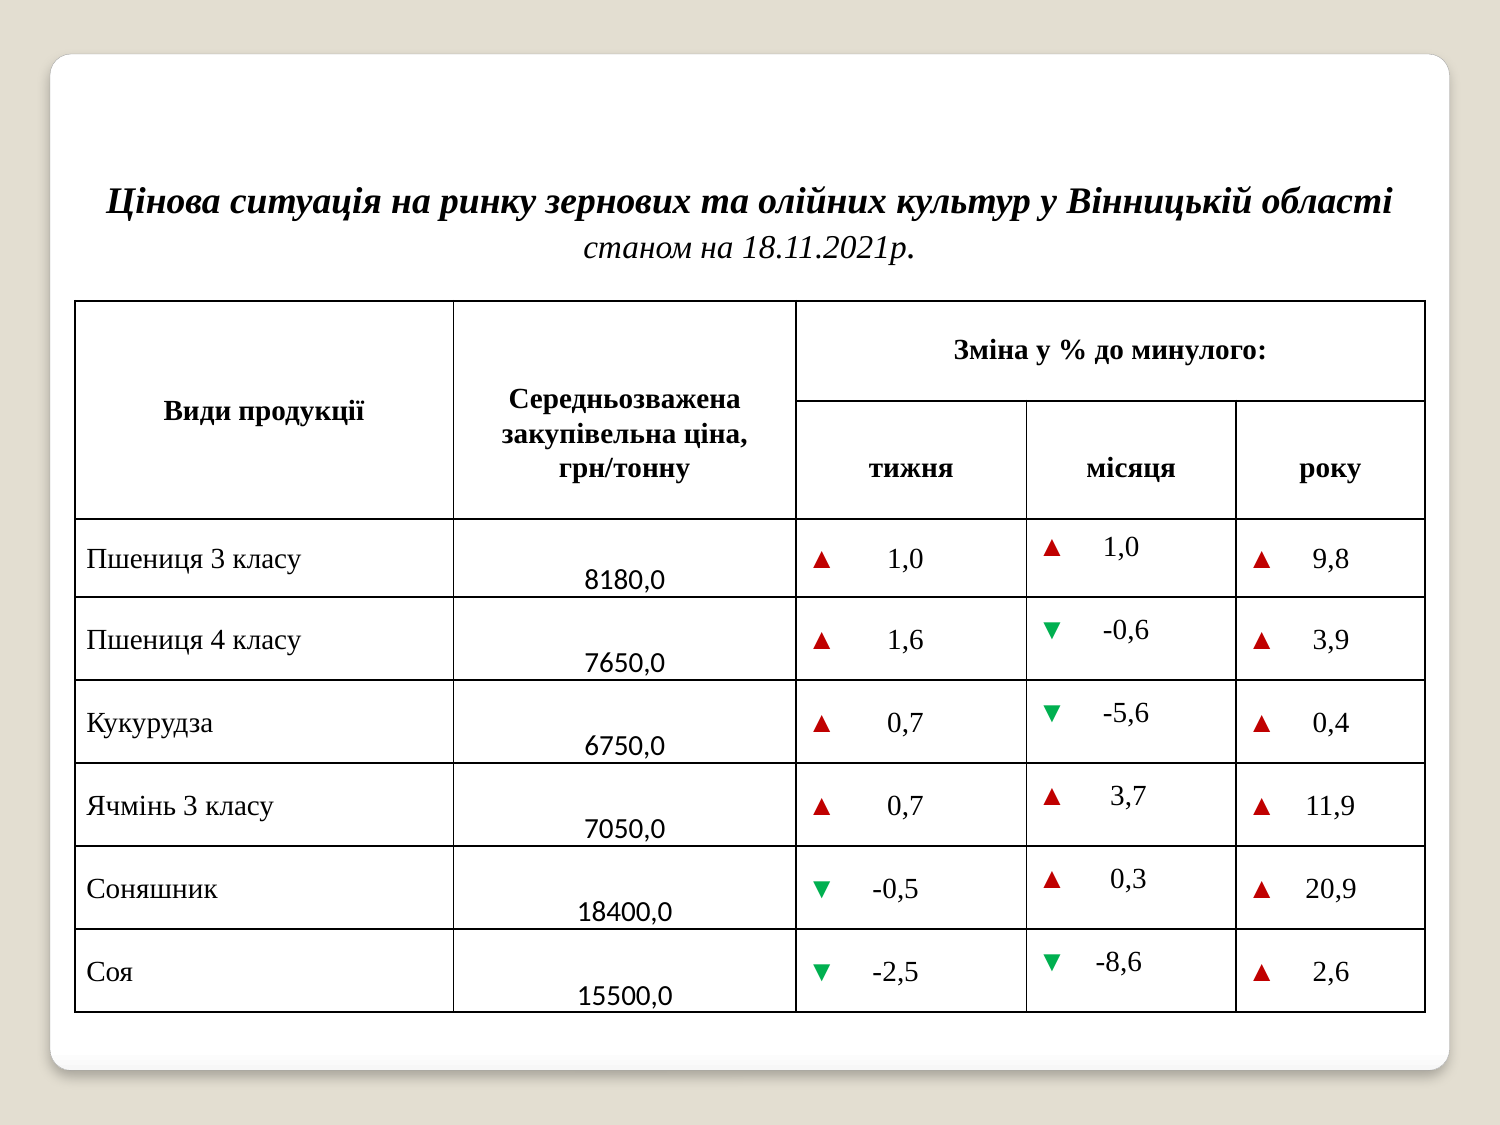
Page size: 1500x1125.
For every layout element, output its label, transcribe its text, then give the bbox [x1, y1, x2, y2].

table_cell ▲ 1,6 [797, 598, 1026, 679]
table_cell Середньозважена закупівельна ціна, грн/тонну [454, 302, 795, 518]
table_cell ▲ 9,8 [1237, 520, 1424, 596]
table_cell Зміна у % до минулого: [797, 302, 1424, 400]
table_cell Ячмінь 3 класу [76, 764, 453, 845]
table_cell ▲ 0,4 [1237, 681, 1424, 762]
table_cell ▼ -0,5 [797, 847, 1026, 928]
table_cell ▼ -5,6 [1027, 681, 1235, 762]
table_cell 7050,0 [454, 764, 795, 845]
table_cell ▲ 3,9 [1237, 598, 1424, 679]
table_cell 6750,0 [454, 681, 795, 762]
table_cell ▲ 2,6 [1237, 930, 1424, 1011]
table_cell 8180,0 [454, 520, 795, 596]
table_cell ▲ 3,7 [1027, 764, 1235, 845]
table_cell ▲ 0,7 [797, 764, 1026, 845]
table_cell Пшениця 3 класу [76, 520, 453, 596]
table_cell Соя [76, 930, 453, 1011]
table_cell ▼ -0,6 [1027, 598, 1235, 679]
table_cell ▼ -8,6 [1027, 930, 1235, 1011]
table_cell ▲ 0,3 [1027, 847, 1235, 928]
table_cell 18400,0 [454, 847, 795, 928]
table_cell місяця [1027, 402, 1235, 518]
table_cell ▲ 20,9 [1237, 847, 1424, 928]
table_cell Соняшник [76, 847, 453, 928]
table_cell ▲ 0,7 [797, 681, 1026, 762]
table_cell ▲ 1,0 [797, 520, 1026, 596]
table_cell 7650,0 [454, 598, 795, 679]
table_cell Пшениця 4 класу [76, 598, 453, 679]
table_cell Кукурудза [76, 681, 453, 762]
table_cell року [1237, 402, 1424, 518]
table_cell ▲ 1,0 [1027, 520, 1235, 596]
table_cell тижня [797, 402, 1026, 518]
table_cell ▲ 11,9 [1237, 764, 1424, 845]
table_cell 15500,0 [454, 930, 795, 1011]
table_header Цінова ситуація на ринку зернових та олійних культур у Вінницькій області станом на 18.11.2021р. [75, 100, 1425, 300]
table_cell ▼ -2,5 [797, 930, 1026, 1011]
table_cell Види продукції [76, 302, 453, 518]
